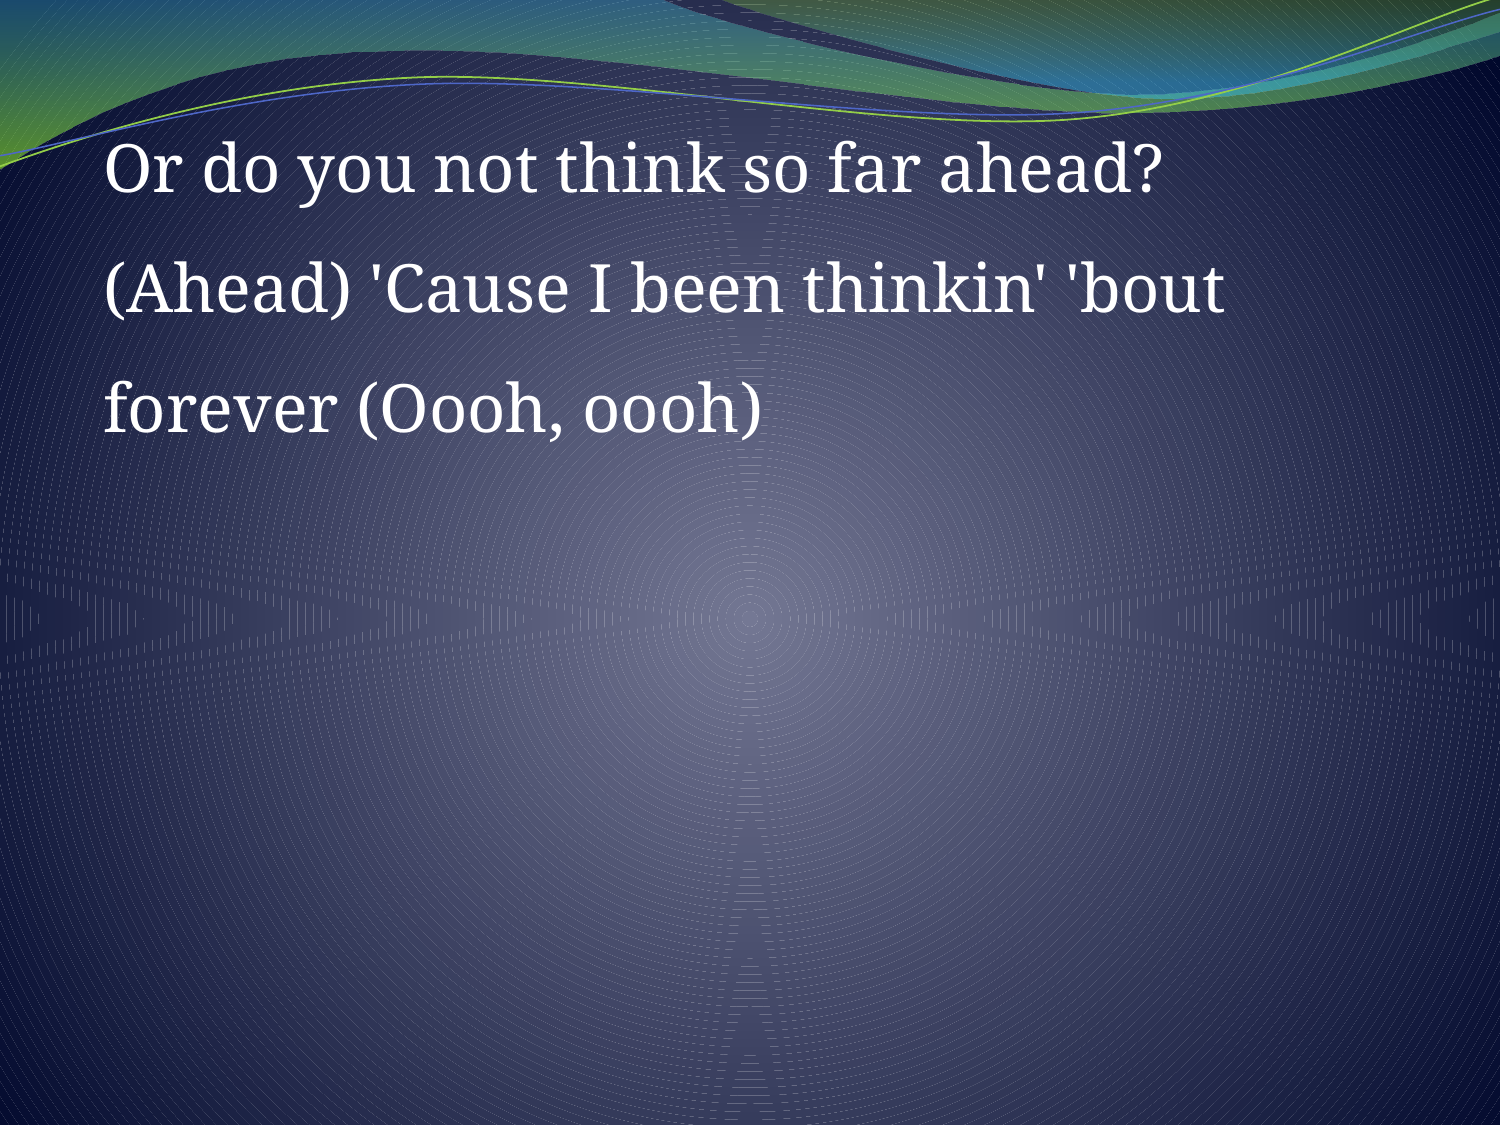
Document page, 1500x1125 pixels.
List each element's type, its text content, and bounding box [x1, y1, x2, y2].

text_box Or do you not think so far ahead? (Ahead) 'Cause I been thinkin' 'bout forever (Oooh, oooh) [88, 78, 1400, 453]
